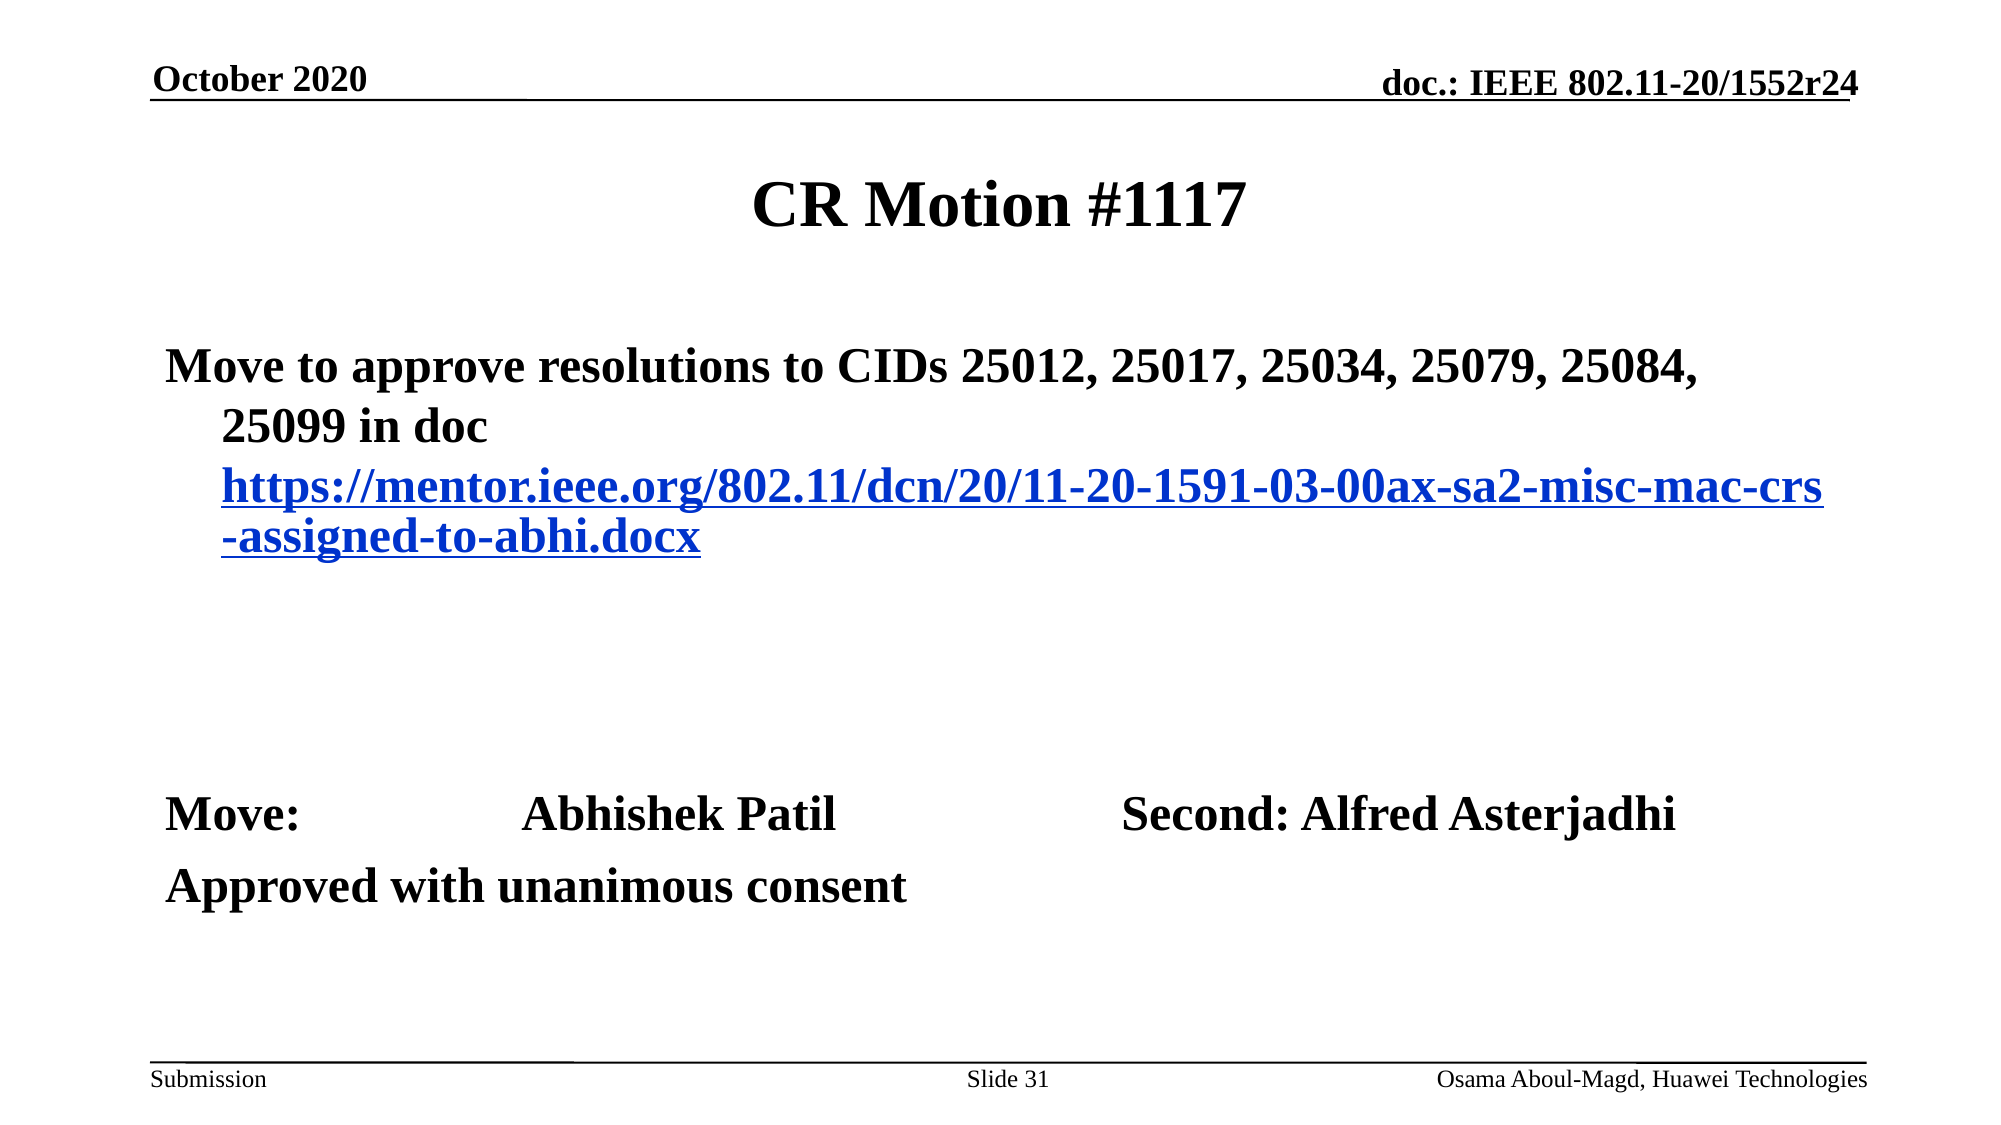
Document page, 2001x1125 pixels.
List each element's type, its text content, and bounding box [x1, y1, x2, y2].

slide_number Slide 31 [950, 1061, 1067, 1123]
list Move to approve resolutions to CIDs 25012, 25017, 25034, 25079, 25084, 25099 in doc https://mentor.ieee.org/802.11/dcn/20/11-20-1591-03-00ax-sa2-misc-mac-crs-assigned-to-abhi.docx Move: Abhishek Patil Second: Alfred Asterjadhi Approved with unanimous consent [149, 324, 1850, 1000]
title CR Motion #1117 [149, 112, 1850, 288]
footer Osama Aboul-Magd, Huawei Technologies [1171, 1061, 1869, 1093]
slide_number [152, 54, 563, 100]
